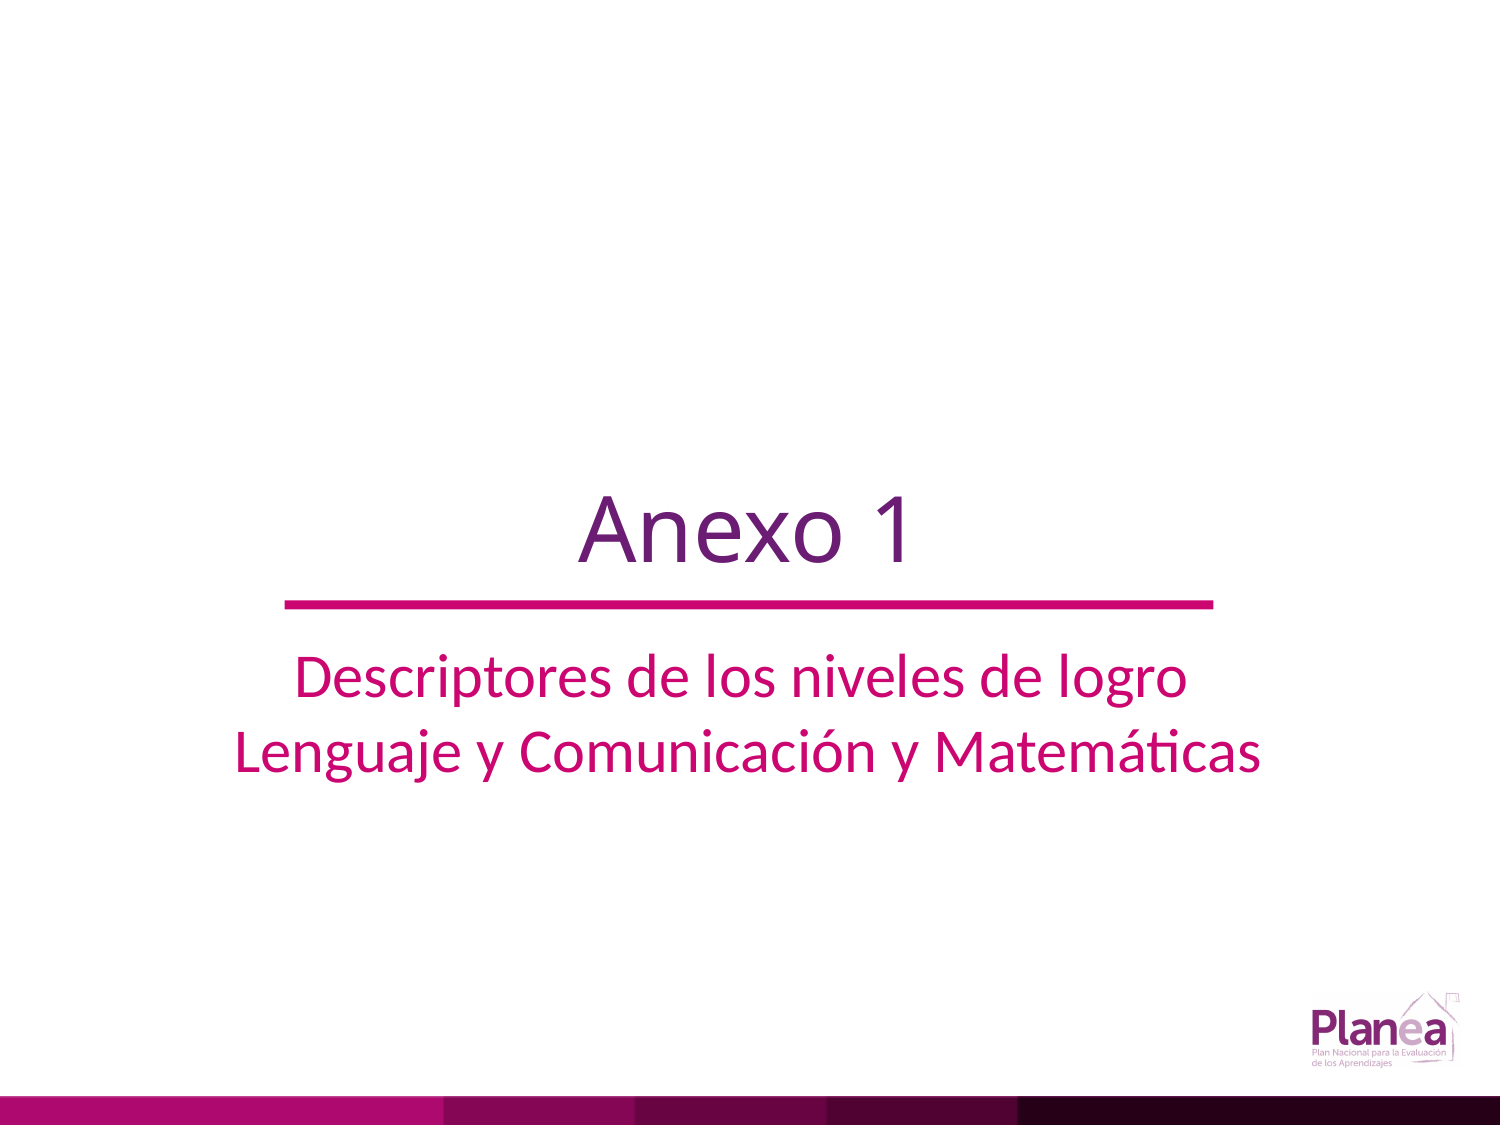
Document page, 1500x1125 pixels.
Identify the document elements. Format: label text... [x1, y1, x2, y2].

title Anexo 1 [560, 424, 940, 590]
text_box [284, 599, 1214, 610]
picture [0, 1096, 1500, 1125]
picture [1312, 991, 1462, 1068]
list Descriptores de los niveles de logro Lenguaje y Comunicación y Matemáticas [187, 627, 1311, 807]
